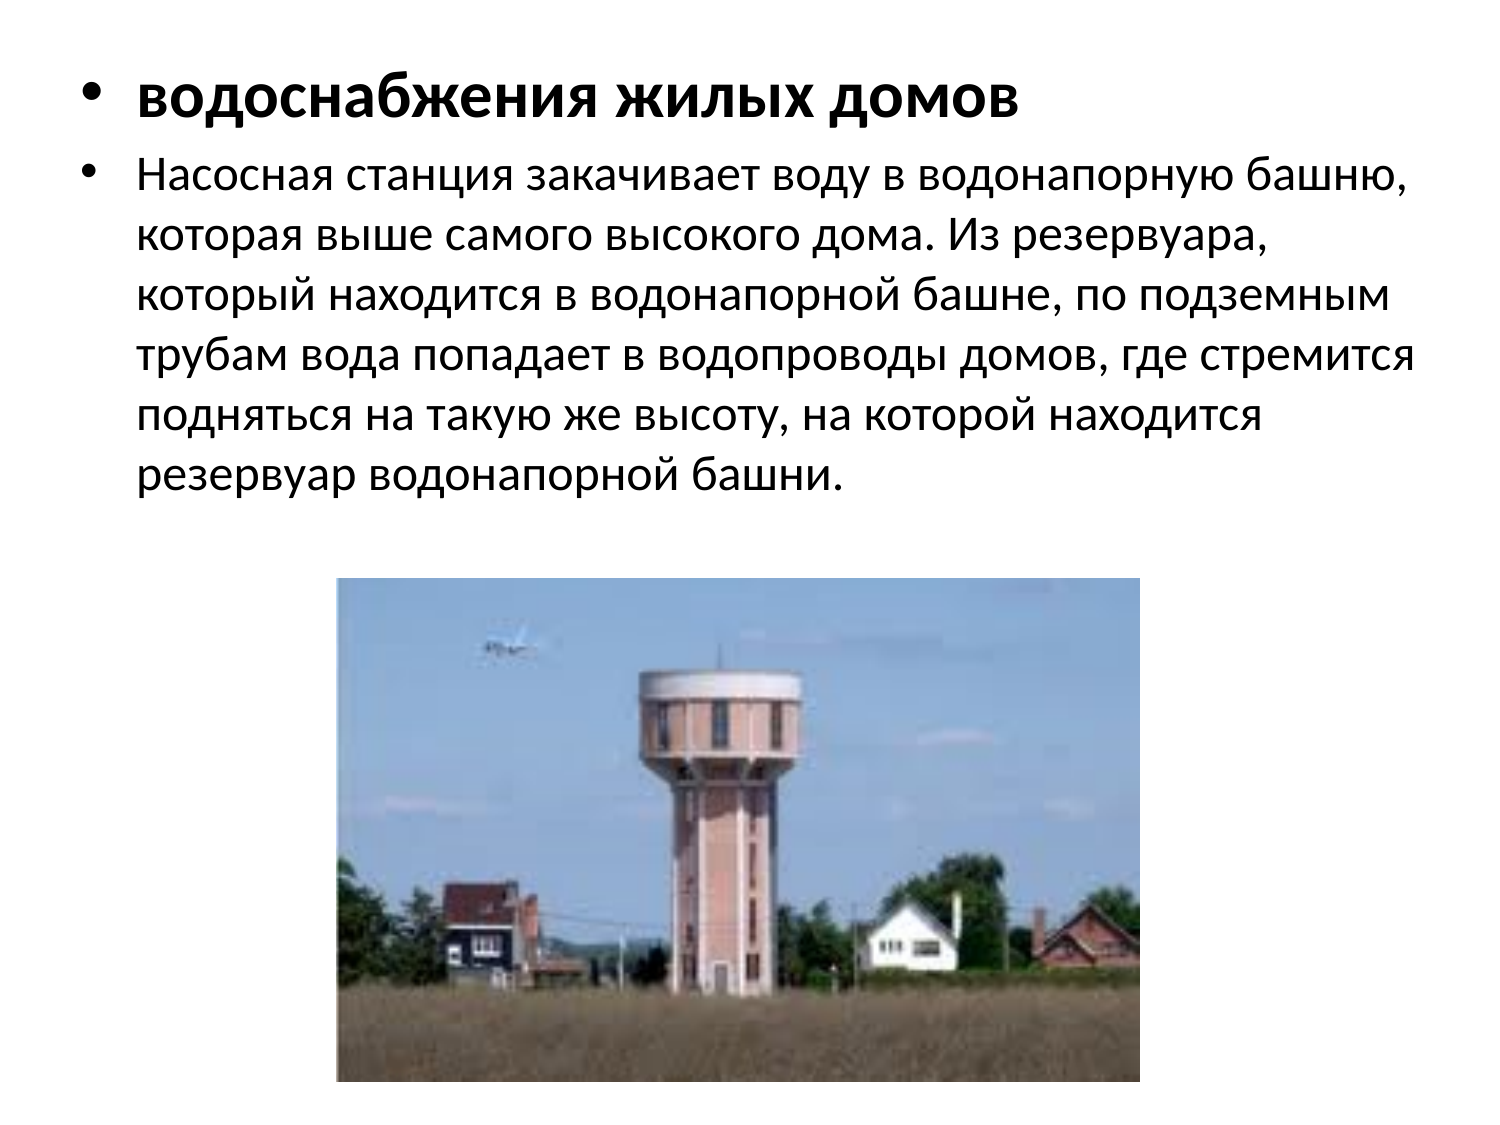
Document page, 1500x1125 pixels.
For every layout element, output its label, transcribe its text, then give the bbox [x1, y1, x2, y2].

picture [336, 578, 1140, 1082]
list водоснабжения жилых домов Насосная станция закачивает воду в водонапорную башню, которая выше самого высокого дома. Из резервуара, который находится в водонапорной башне, по подземным трубам вода попадает в водопроводы домов, где стремится подняться на такую же высоту, на которой находится резервуар водонапорной башни. [64, 42, 1449, 863]
